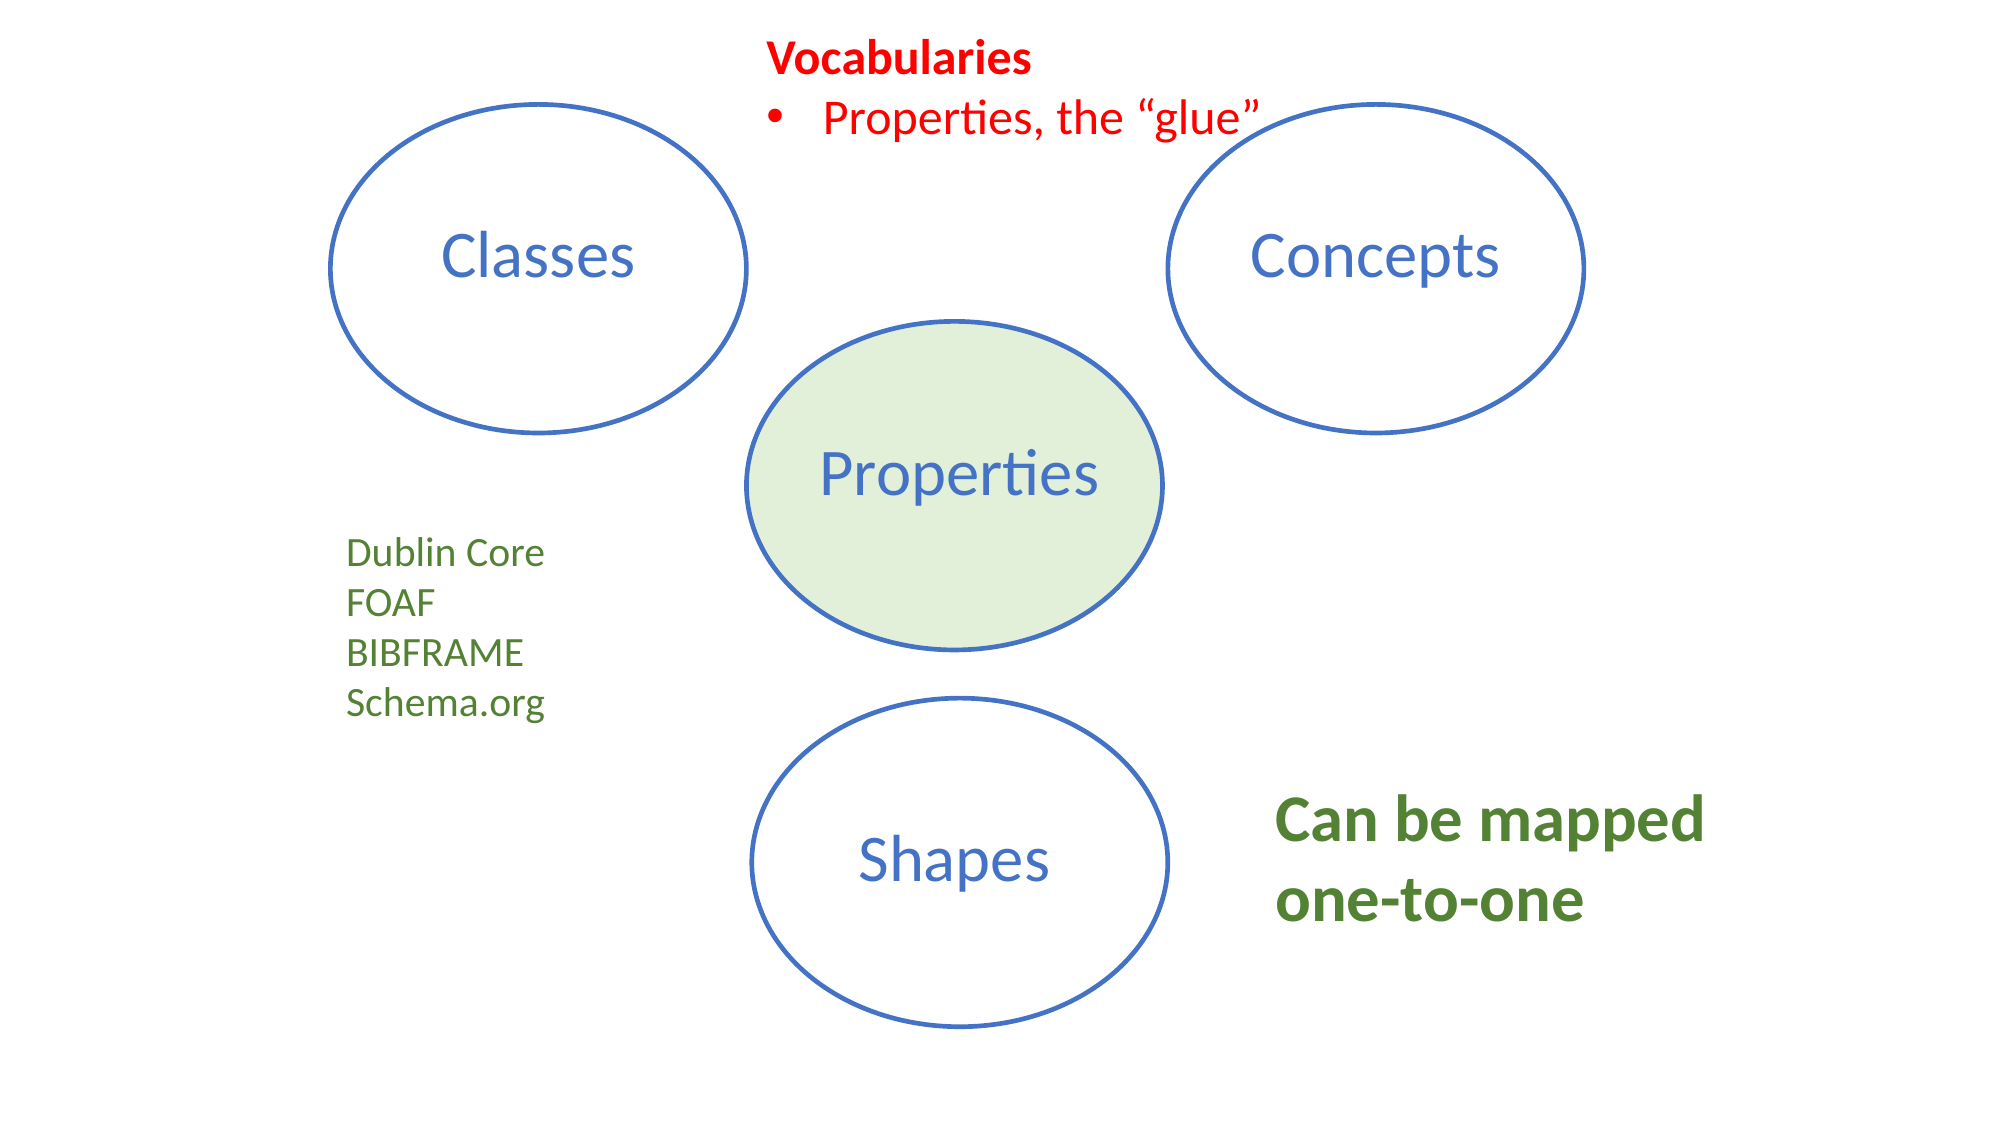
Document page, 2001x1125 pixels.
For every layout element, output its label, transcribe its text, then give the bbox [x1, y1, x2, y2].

text_box [329, 103, 748, 435]
text_box [1166, 103, 1585, 435]
text_box Concepts [1235, 203, 1516, 299]
text_box Properties [804, 421, 1115, 517]
text_box Shapes [843, 807, 1066, 903]
text_box Classes [426, 203, 651, 299]
text_box [750, 697, 1169, 1028]
text_box Dublin Core FOAF BIBFRAME Schema.org [331, 517, 561, 733]
text_box [745, 320, 1164, 651]
text_box Can be mapped one-to-one [1260, 767, 1722, 942]
text_box Vocabularies Properties, the “glue” [751, 17, 1334, 153]
